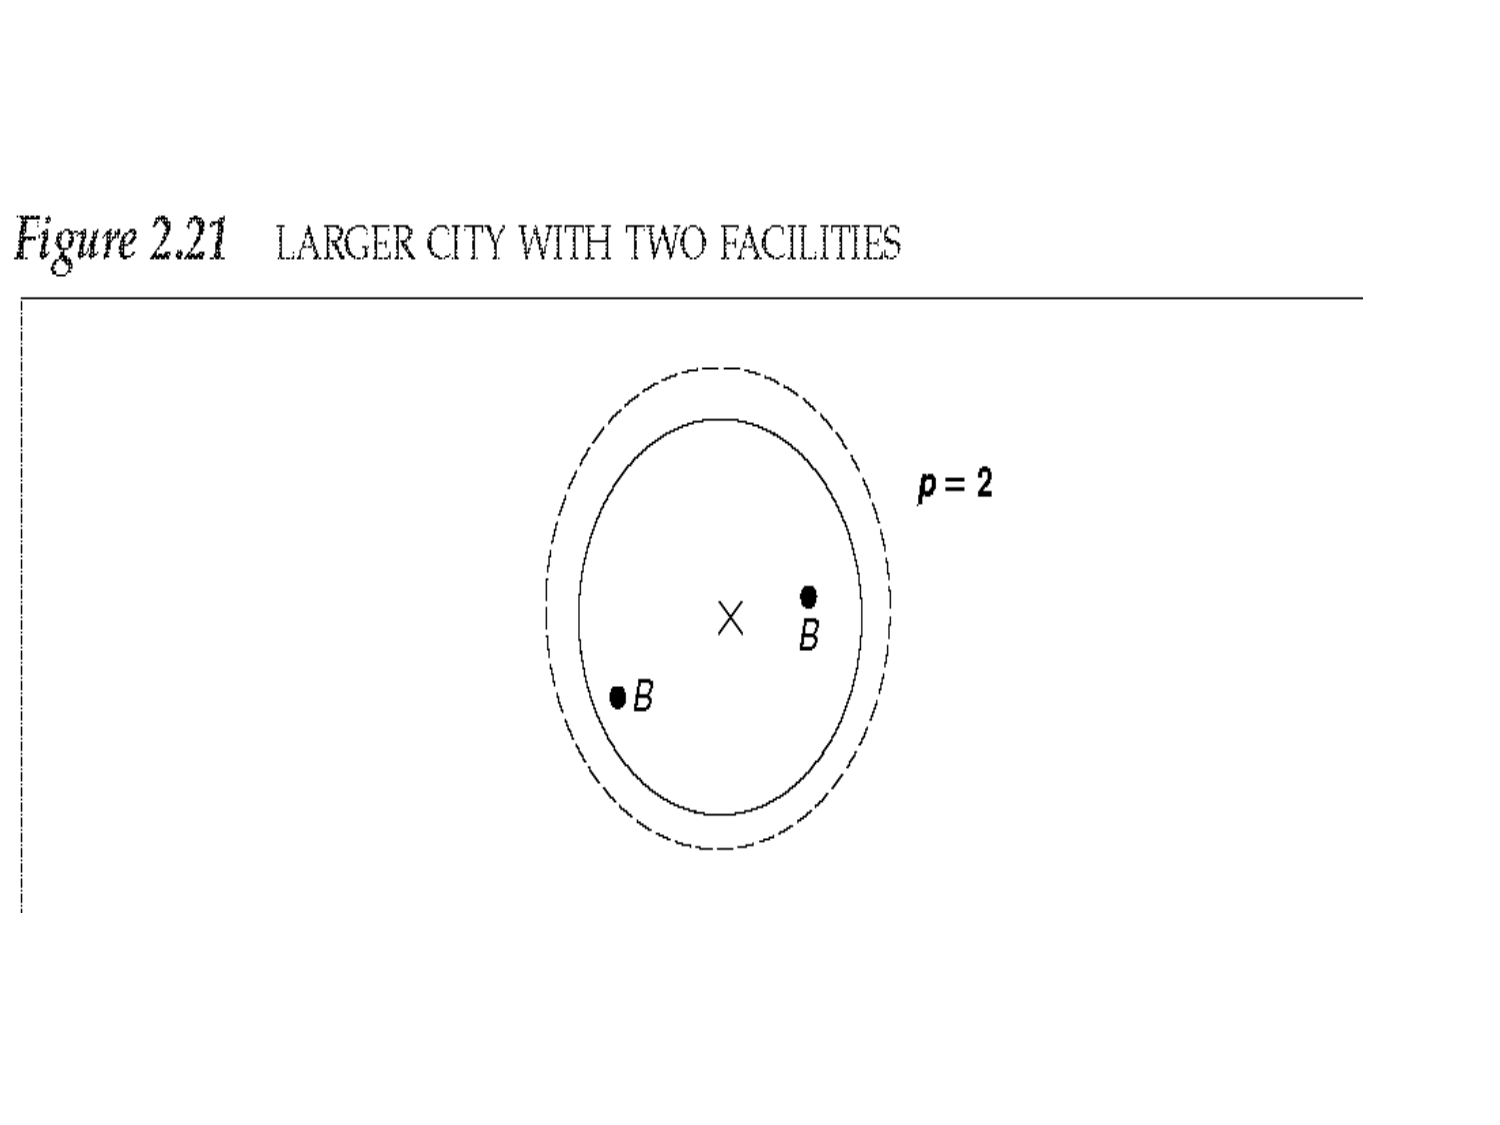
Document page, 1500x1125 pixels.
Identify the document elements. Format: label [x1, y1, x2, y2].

picture [2, 199, 1363, 913]
